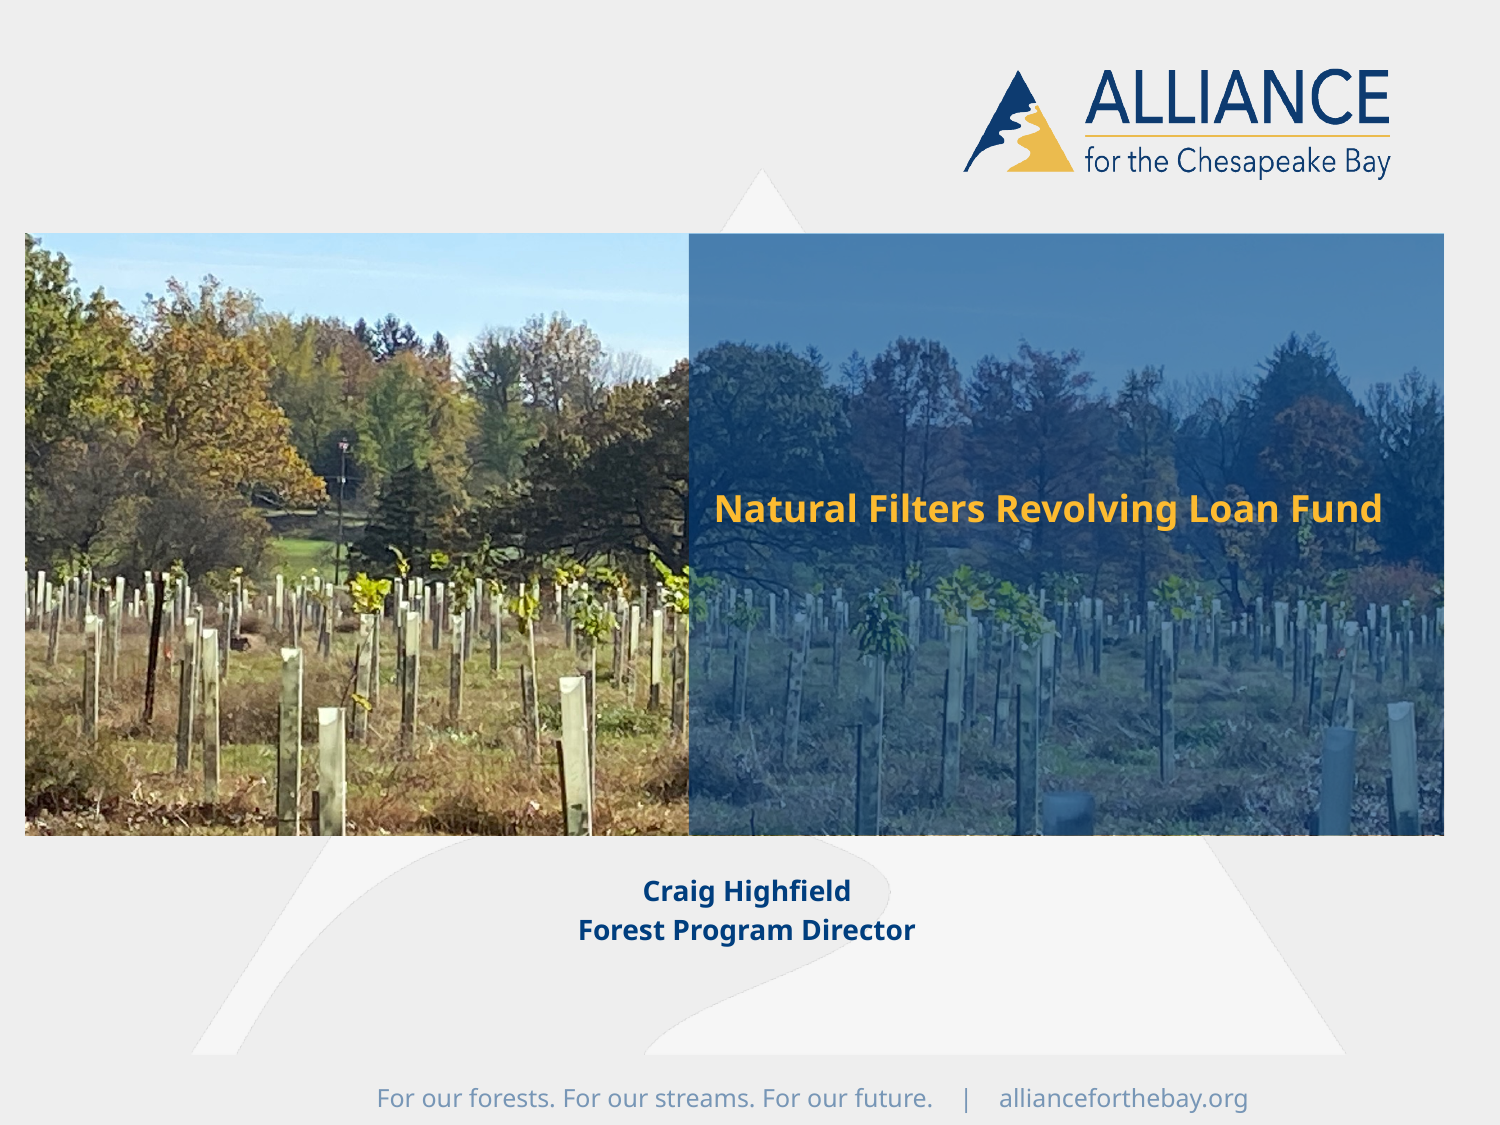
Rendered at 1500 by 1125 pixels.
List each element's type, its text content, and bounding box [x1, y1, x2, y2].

picture [933, 40, 1414, 207]
text_box Natural Filters Revolving Loan Fund [1444, 479, 1449, 624]
text_box Craig Highfield Forest Program Director [184, 862, 1310, 988]
picture [6, 233, 1445, 836]
